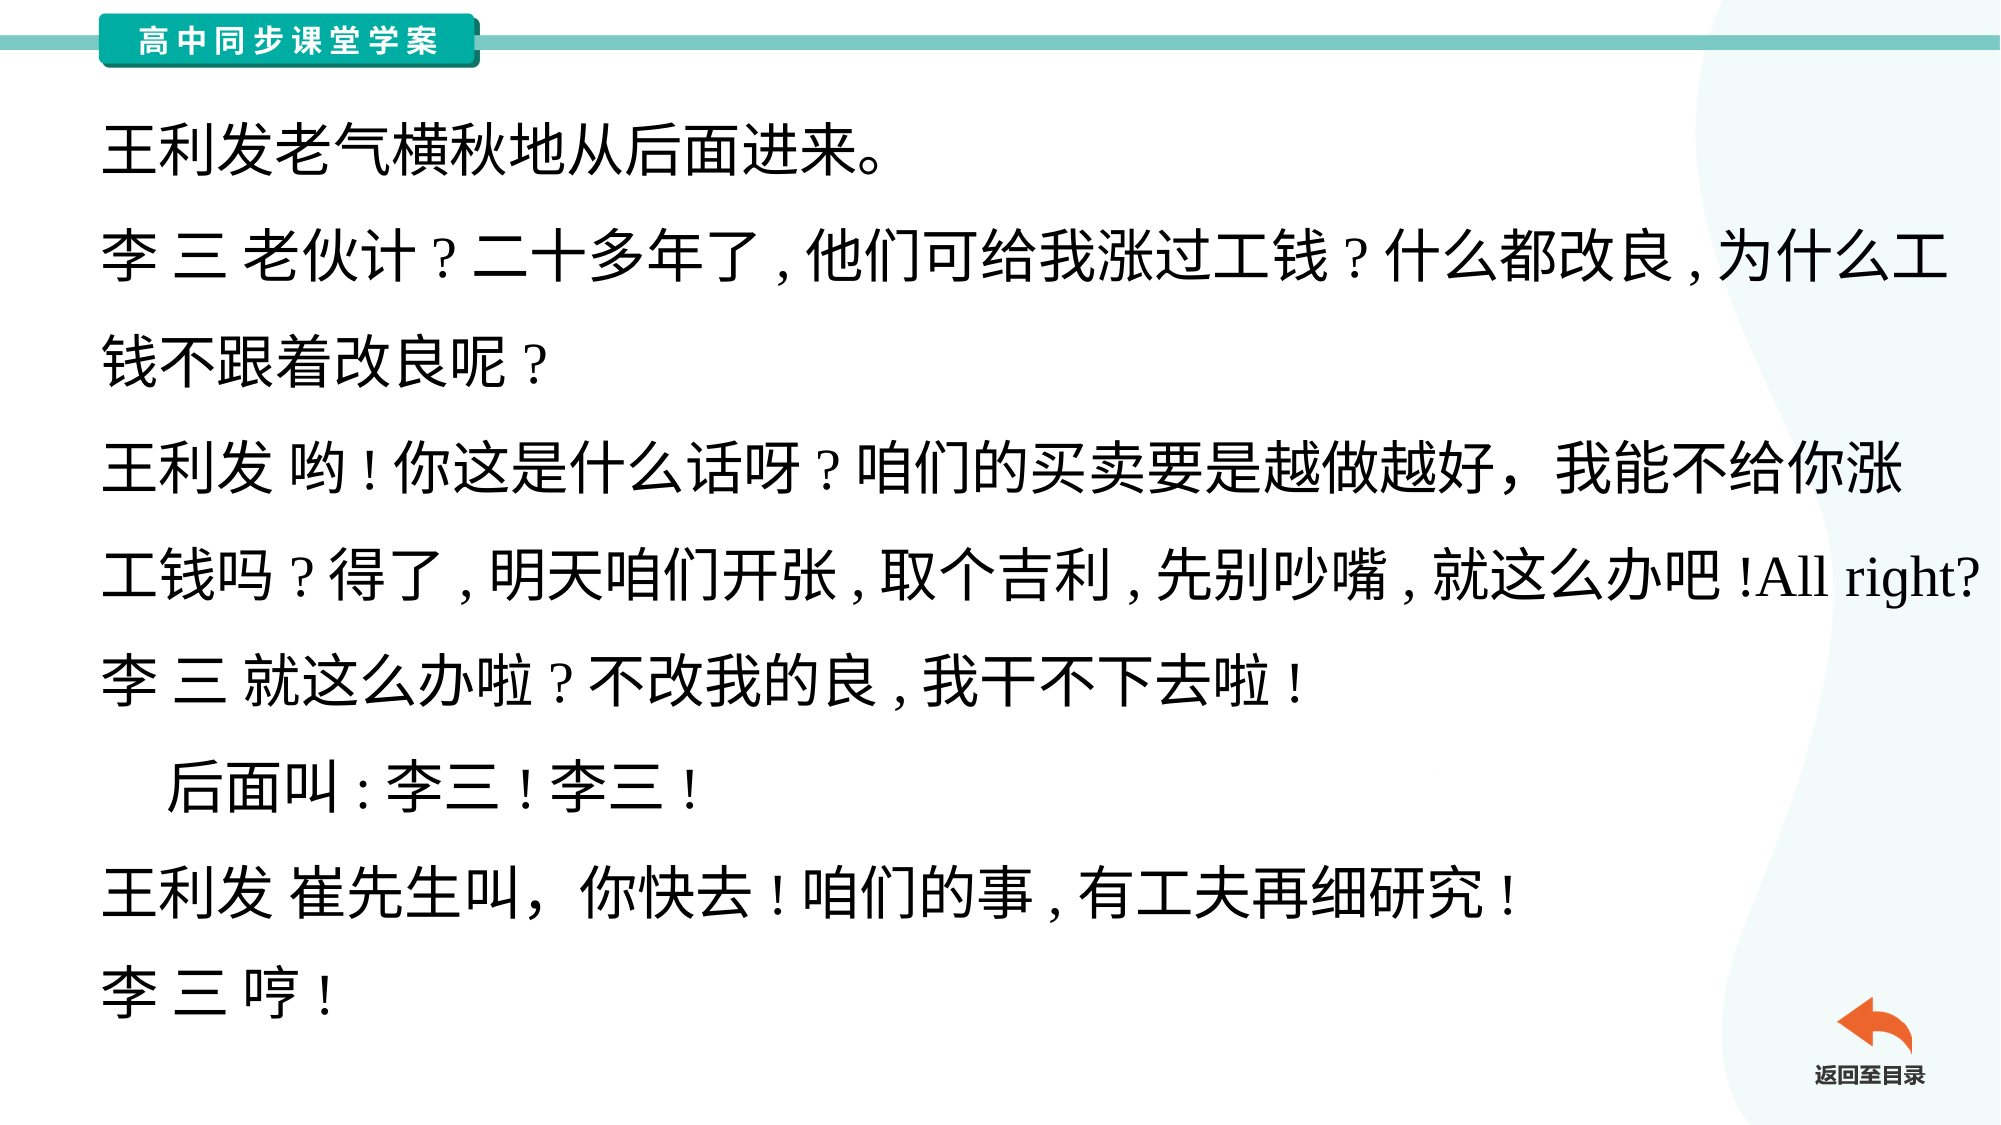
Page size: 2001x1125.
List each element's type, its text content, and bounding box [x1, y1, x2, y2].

text_box 王利发老气横秋地从后面进来。 李 三 老伙计?二十多年了,他们可给我涨过工钱?什么都改良,为什么工 钱不跟着改良呢? 王利发 哟!你这是什么话呀?咱们的买卖要是越做越好，我能不给你涨 工钱吗?得了,明天咱们开张,取个吉利,先别吵嘴,就这么办吧!All riɡht? 李 三 就这么办啦?不改我的良,我干不下去啦! 后面叫:李三!李三! 王利发 崔先生叫，你快去!咱们的事,有工夫再细研究! 李 三 哼!#3.6 [100, 76, 1899, 1015]
picture [0, 0, 2000, 1125]
